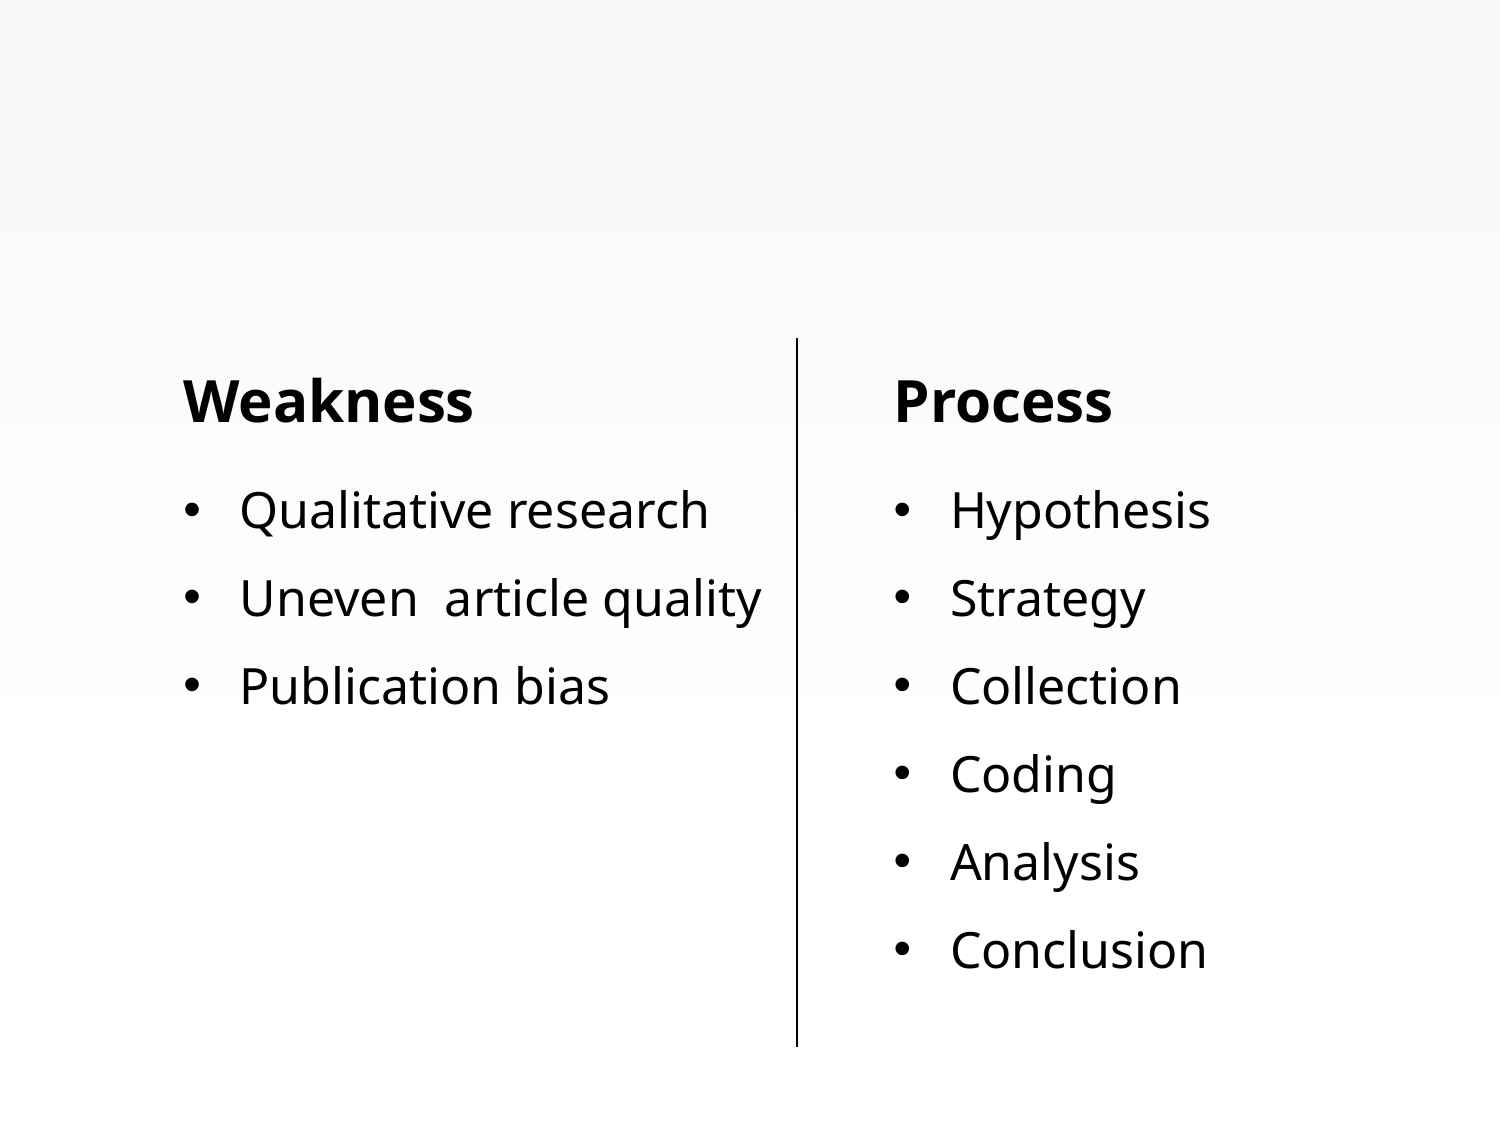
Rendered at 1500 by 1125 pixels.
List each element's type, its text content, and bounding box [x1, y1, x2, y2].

list Weakness [168, 348, 778, 442]
list Hypothesis Strategy Collection Coding Analysis Conclusion [878, 453, 1489, 1032]
list Process [878, 348, 1489, 442]
list Qualitative research Uneven article quality Publication bias [168, 453, 778, 1032]
